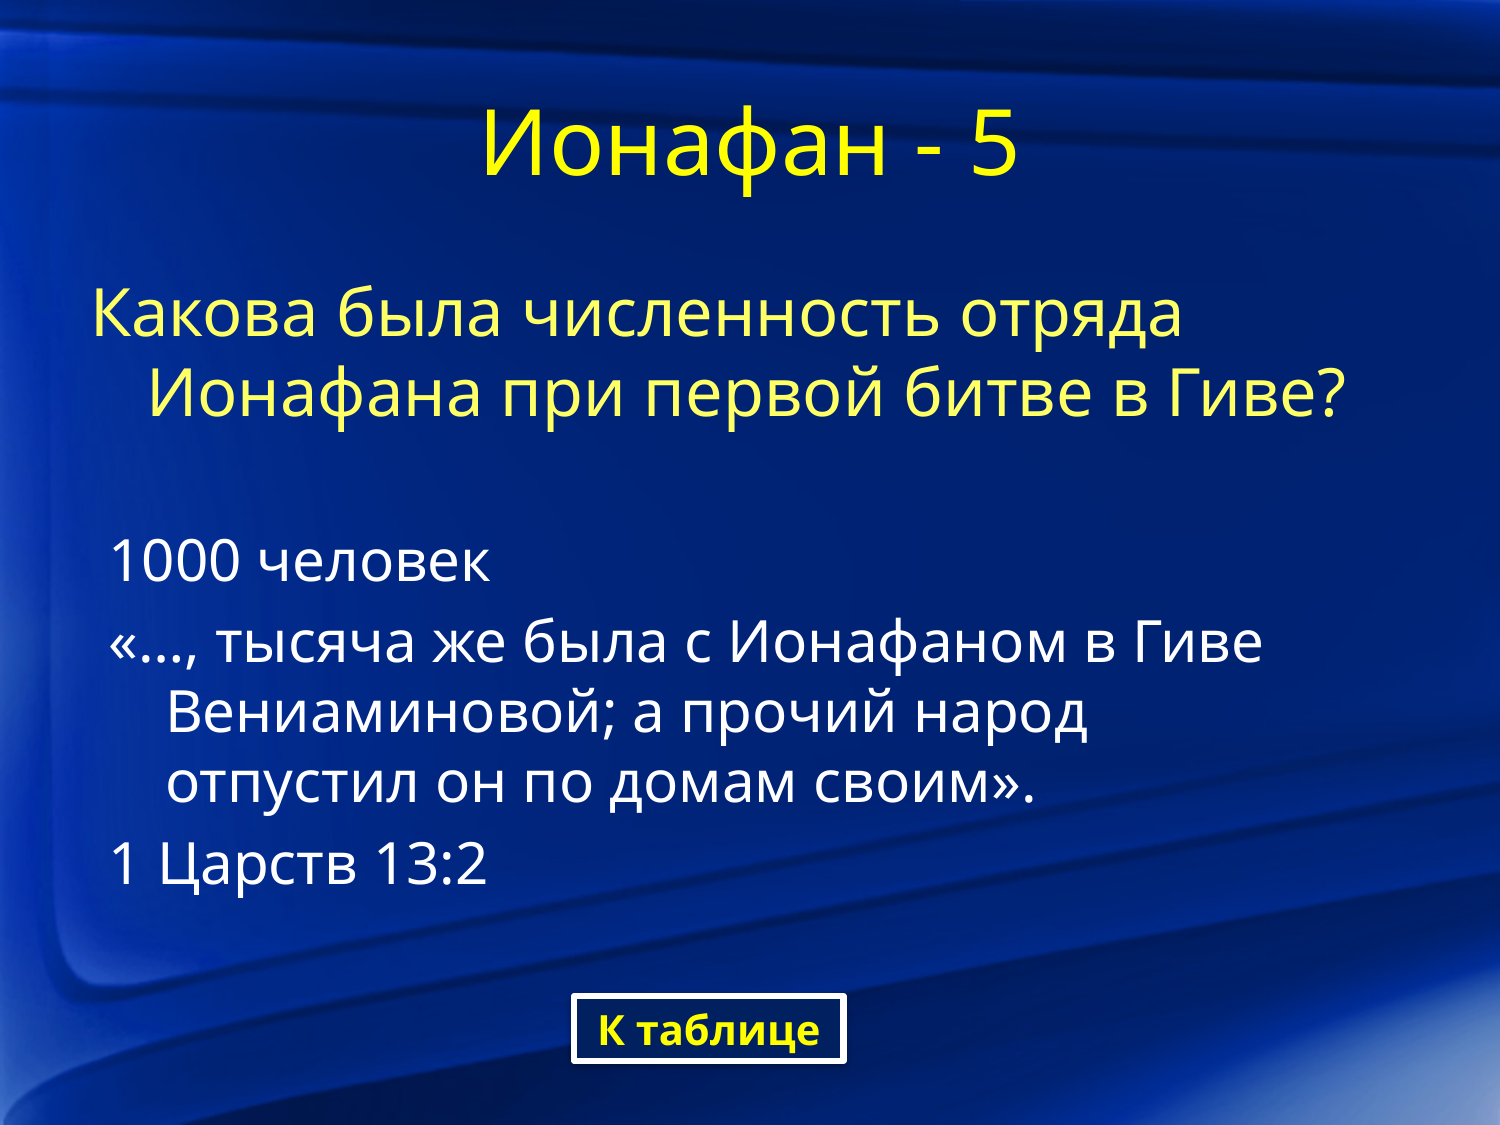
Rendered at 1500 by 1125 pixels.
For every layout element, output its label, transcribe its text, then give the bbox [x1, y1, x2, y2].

title Ионафан - 5 [75, 45, 1425, 233]
text_box К таблице [571, 993, 847, 1064]
picture [0, 0, 1500, 1125]
list Какова была численность отряда Ионафана при первой битве в Гиве? [75, 262, 1383, 457]
list 1000 человек «…, тысяча же была с Ионафаном в Гиве Вениаминовой; а прочий народ отпустил он по домам своим». 1 Царств 13:2 [93, 515, 1325, 1020]
